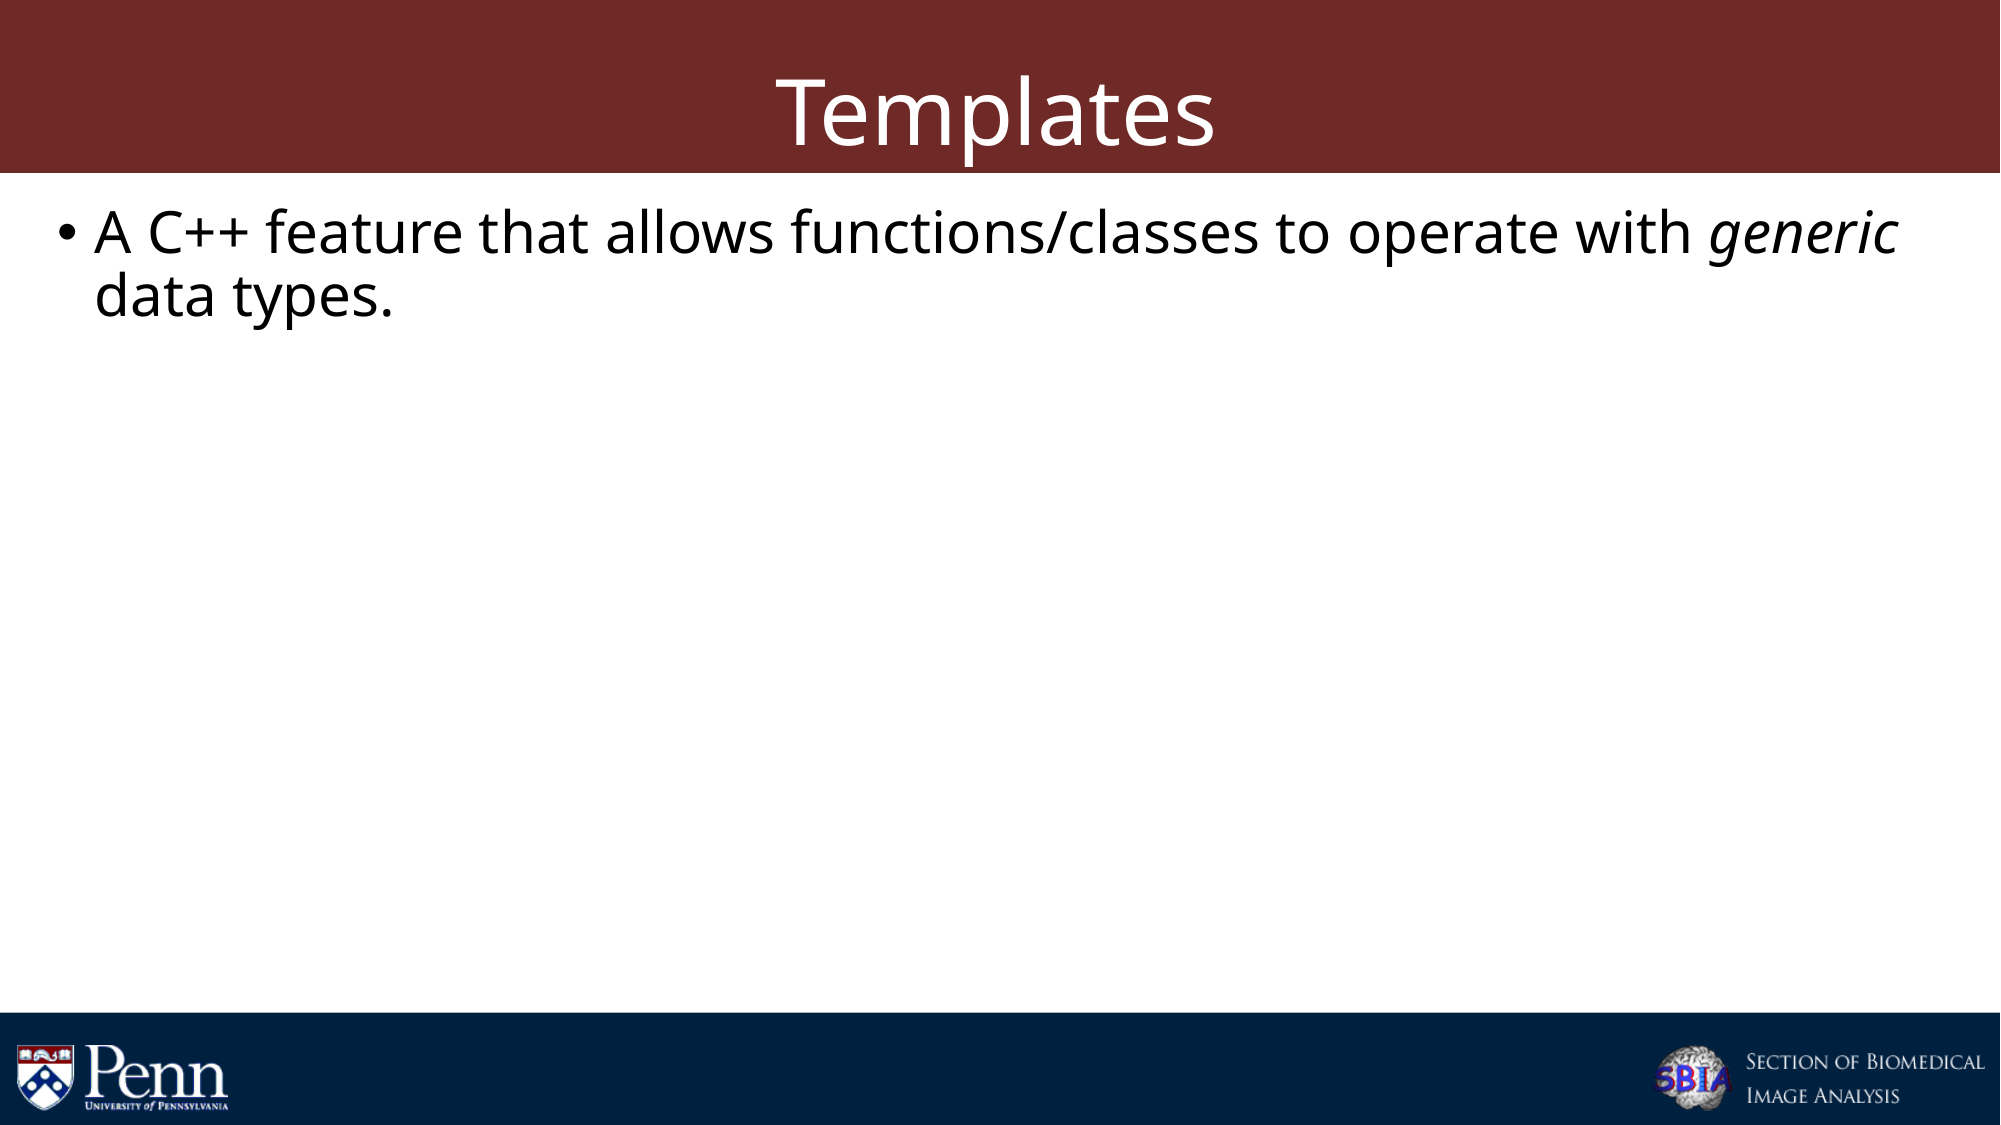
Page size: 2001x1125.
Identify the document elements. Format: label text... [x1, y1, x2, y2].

picture [17, 1045, 228, 1111]
title Templates [42, 0, 1952, 173]
picture [1652, 1044, 1985, 1112]
list A C++ feature that allows functions/classes to operate with generic data types. [42, 195, 1952, 1009]
